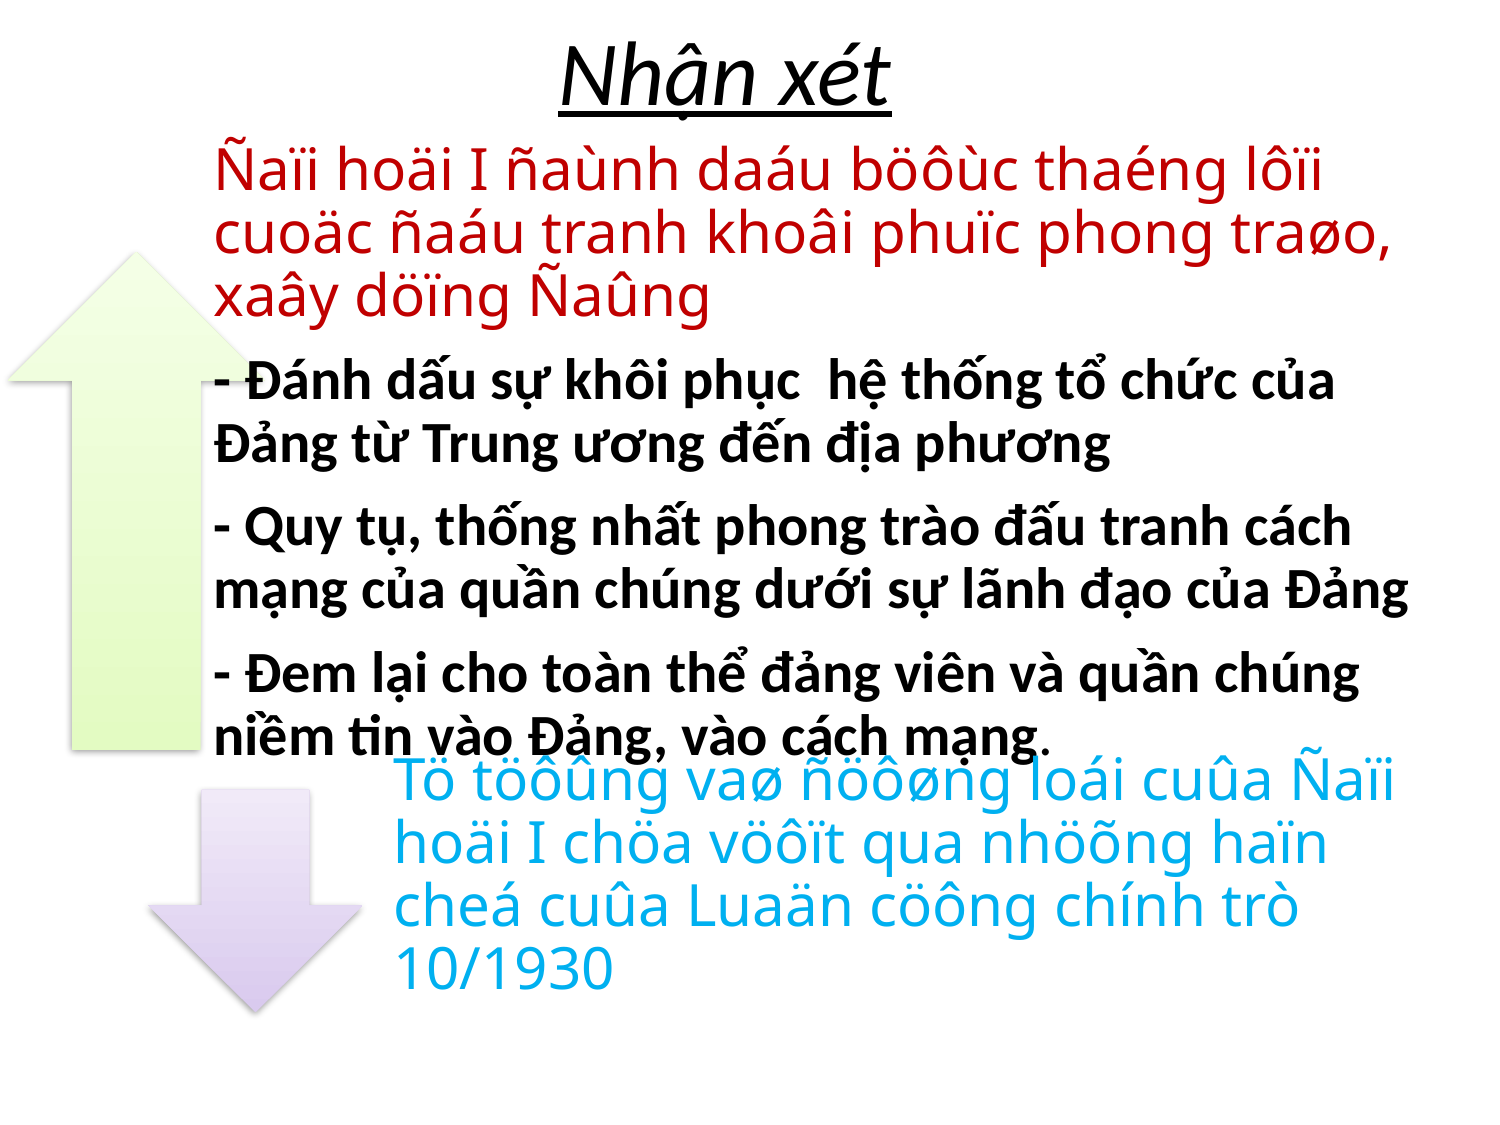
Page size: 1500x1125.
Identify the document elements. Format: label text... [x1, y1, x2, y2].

title Nhận xét [87, 0, 1363, 163]
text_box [37, 174, 1476, 1013]
